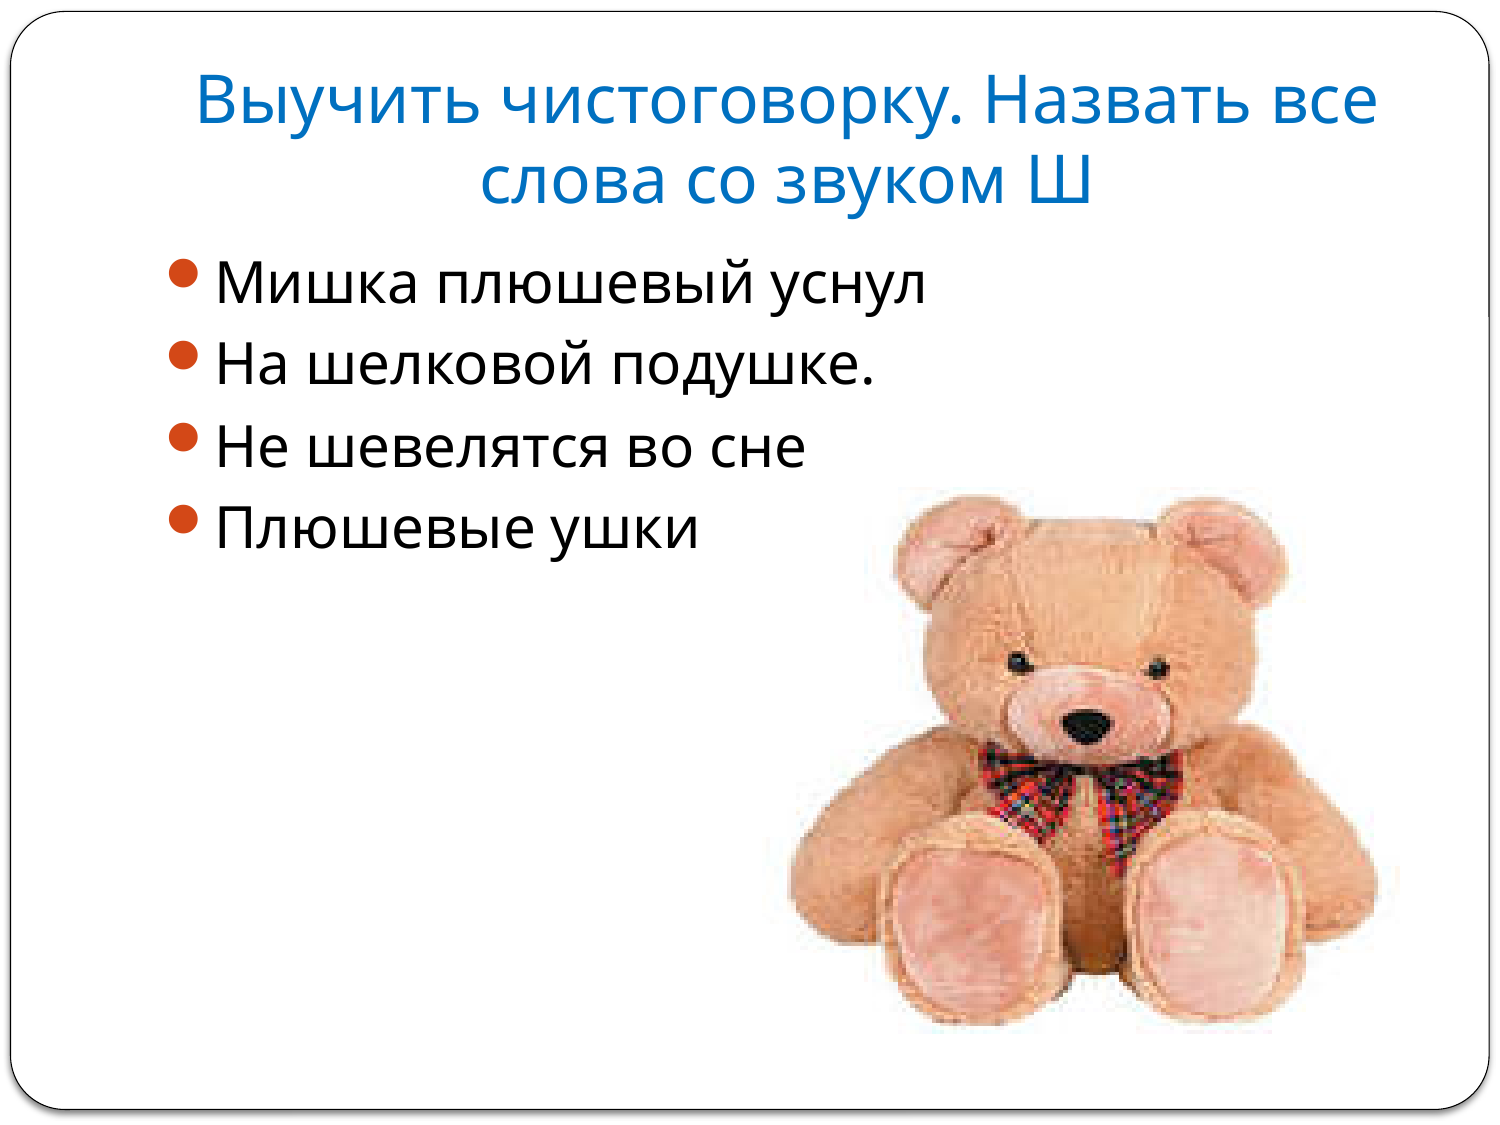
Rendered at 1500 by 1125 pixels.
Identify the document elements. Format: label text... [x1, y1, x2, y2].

picture [762, 487, 1401, 1034]
title Выучить чистоговорку. Назвать все слова со звуком Ш [150, 45, 1425, 233]
list Мишка плюшевый уснул На шелковой подушке. Не шевелятся во сне Плюшевые ушки [150, 237, 1425, 988]
